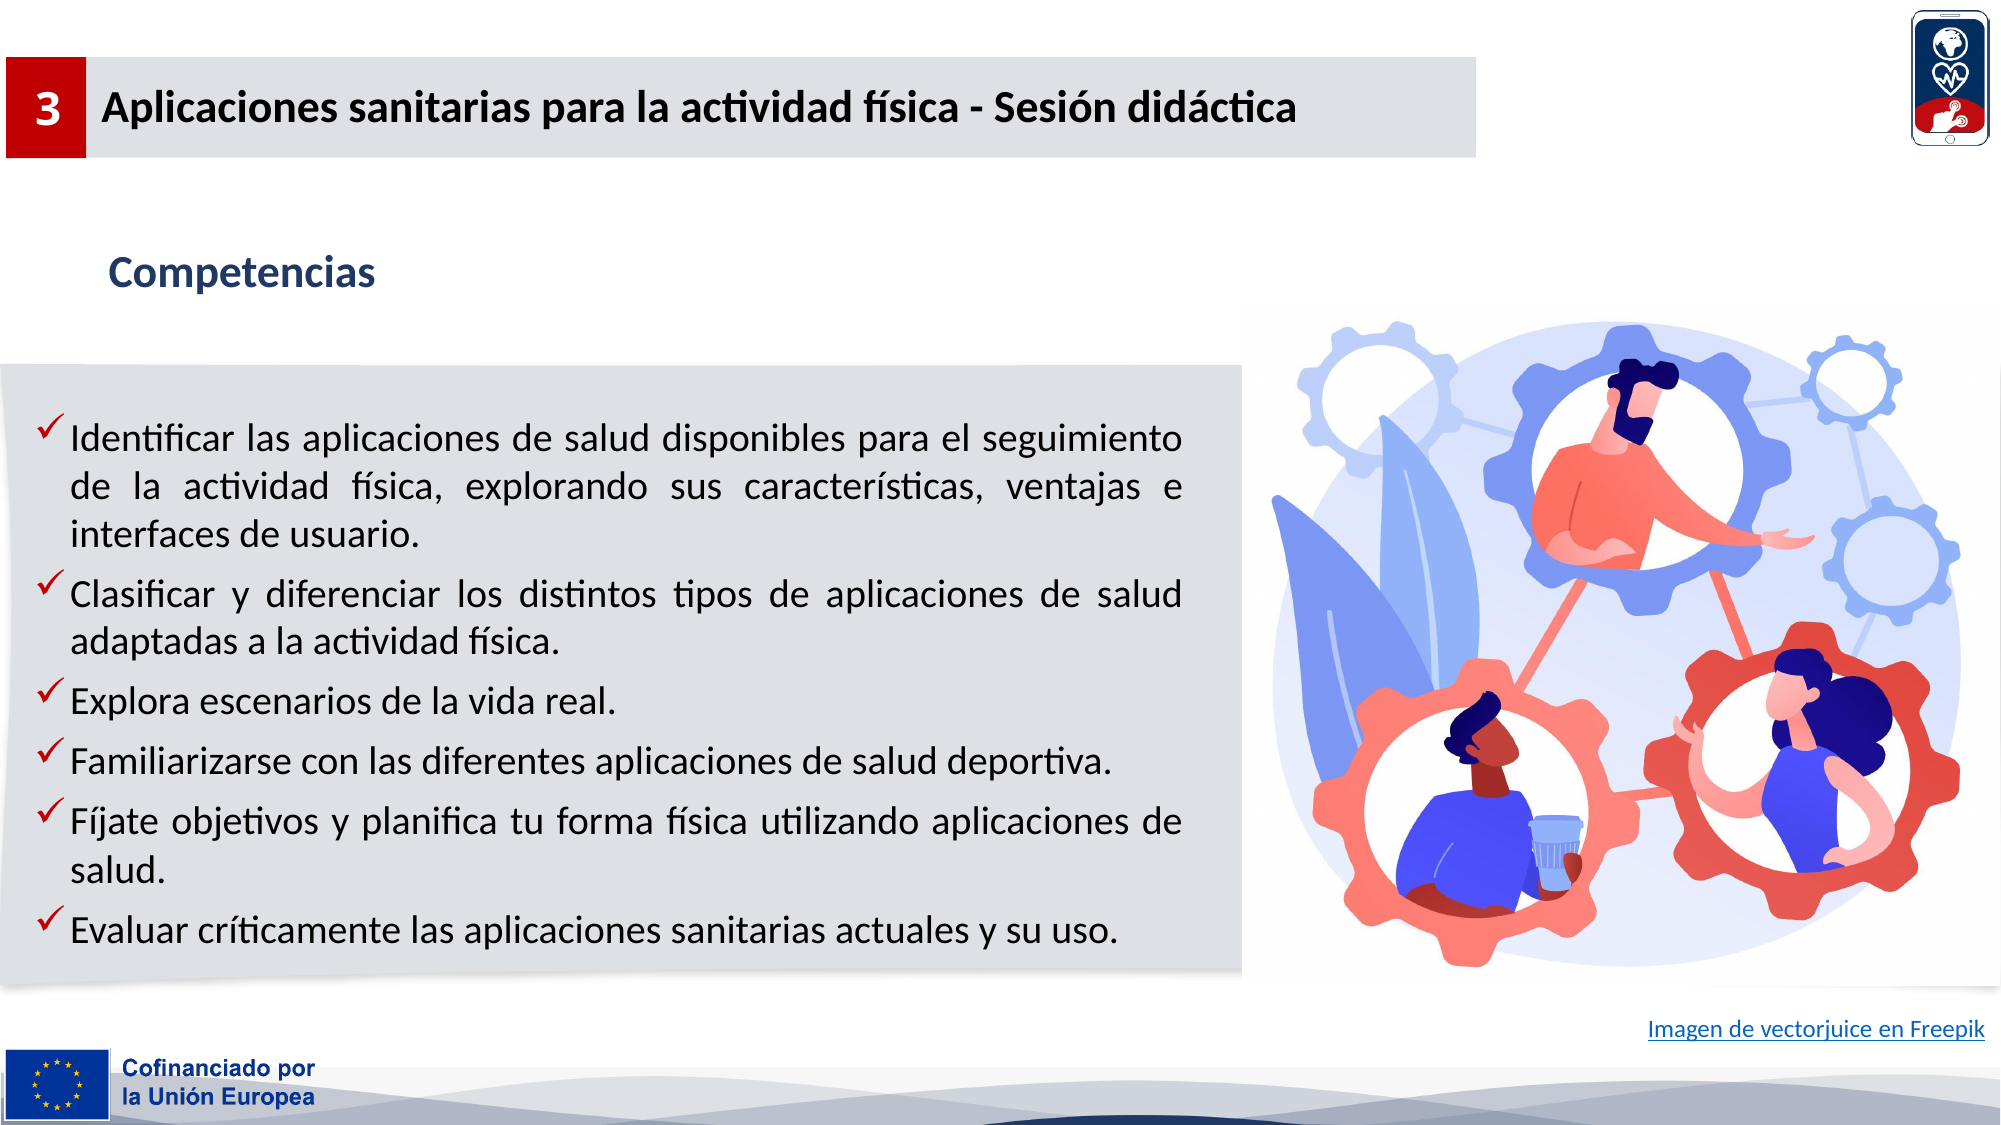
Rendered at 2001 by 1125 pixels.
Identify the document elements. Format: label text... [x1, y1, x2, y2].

text_box [5, 56, 87, 159]
text_box Imagen de vectorjuice en Freepik [561, 1005, 2000, 1051]
title Competencias [93, 221, 1819, 324]
picture [1911, 10, 1990, 146]
text_box Aplicaciones sanitarias para la actividad física - Sesión didáctica [86, 57, 1477, 158]
picture [1241, 302, 2000, 986]
text_box 3 [20, 71, 89, 142]
picture [0, 1044, 2001, 1125]
list Identificar las aplicaciones de salud disponibles para el seguimiento de la actividad física, explorando sus características, ventajas e interfaces de usuario. Clasificar y diferenciar los distintos tipos de aplicaciones de salud adaptadas a la actividad física. Explora escenarios de la vida real. Familiarizarse con las diferentes aplicaciones de salud deportiva. Fíjate objetivos y planifica tu forma física utilizando aplicaciones de salud. Evaluar críticamente las aplicaciones sanitarias actuales y su uso. [19, 403, 1200, 960]
